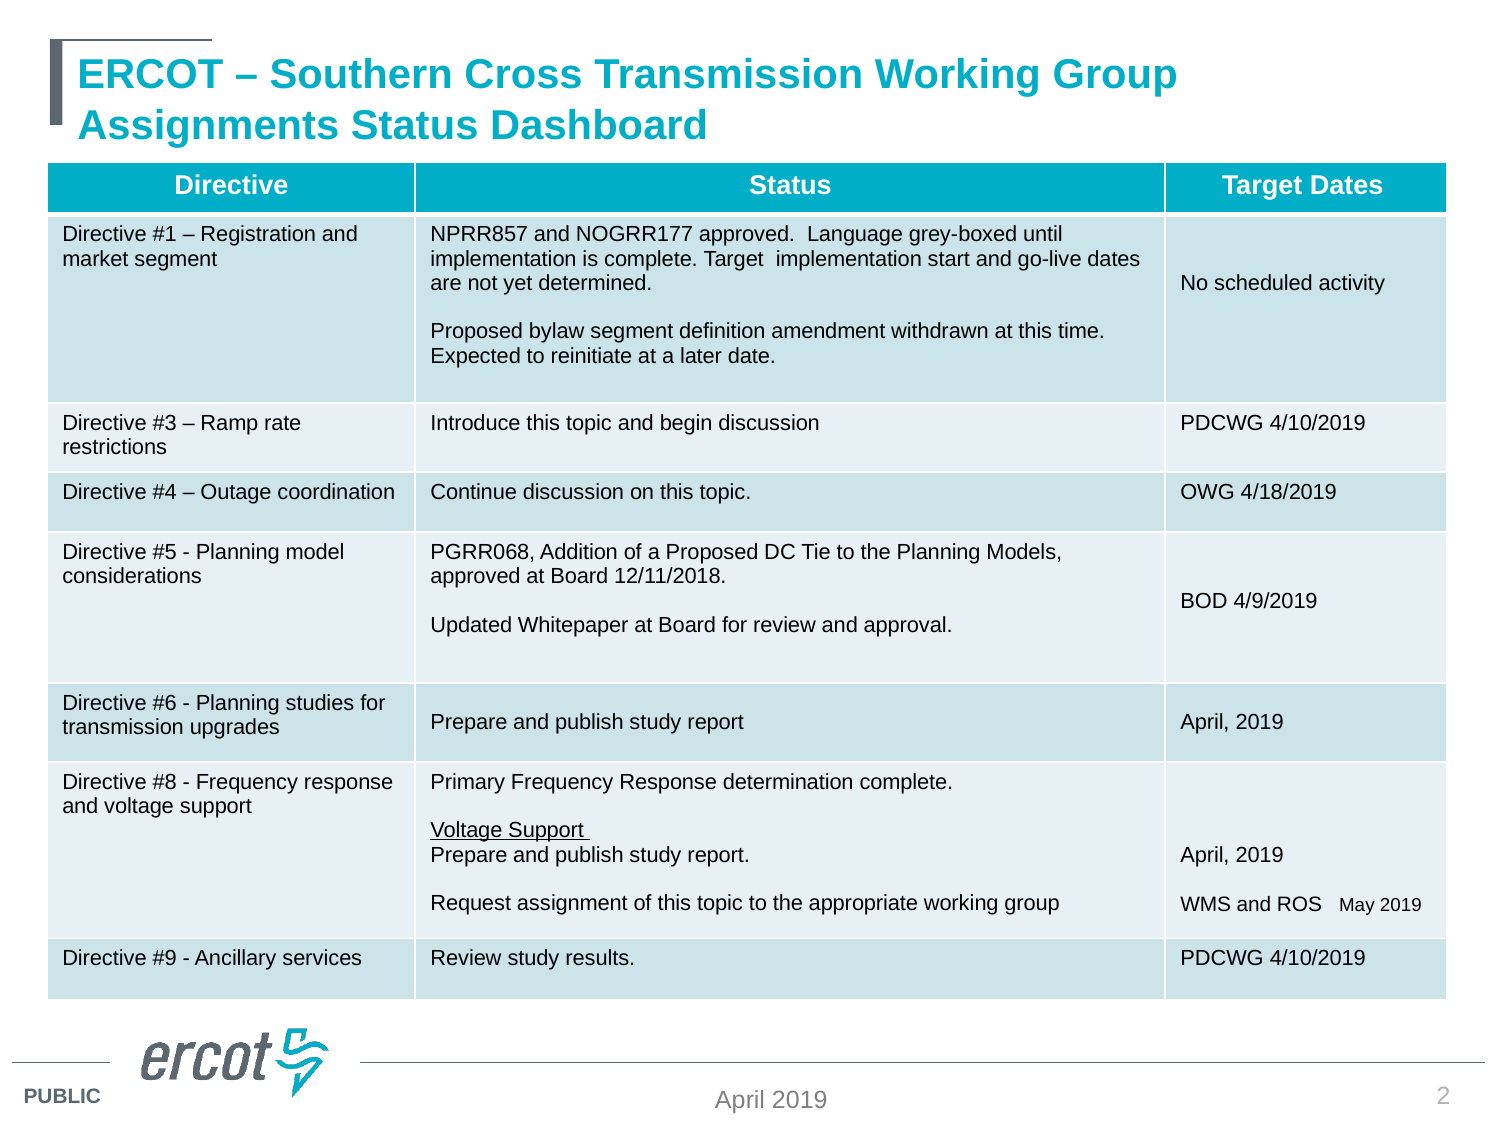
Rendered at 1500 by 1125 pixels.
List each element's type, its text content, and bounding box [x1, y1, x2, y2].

table_cell PGRR068, Addition of a Proposed DC Tie to the Planning Models, approved at Board 12/11/2018. Updated Whitepaper at Board for review and approval. [416, 533, 1164, 682]
table_cell April, 2019 [1166, 684, 1446, 761]
table_cell Directive #3 – Ramp rate restrictions [48, 404, 414, 471]
table_cell Primary Frequency Response determination complete. Voltage Support Prepare and publish study report. Request assignment of this topic to the appropriate working group [416, 763, 1164, 938]
table_cell Directive #4 – Outage coordination [48, 473, 414, 531]
table_cell Directive #9 - Ancillary services [48, 939, 414, 999]
table_cell April, 2019 WMS and ROS May 2019 [1166, 763, 1446, 938]
table_header Directive [48, 163, 414, 212]
table_cell Directive #6 - Planning studies for transmission upgrades [48, 684, 414, 761]
table_header Target Dates [1166, 163, 1446, 212]
table_header Status [416, 163, 1164, 212]
title ERCOT – Southern Cross Transmission Working Group Assignments Status Dashboard [62, 39, 1450, 125]
text_box April 2019 [700, 1076, 843, 1121]
table_cell Introduce this topic and begin discussion [416, 404, 1164, 471]
table_cell Directive #8 - Frequency response and voltage support [48, 763, 414, 938]
table_cell Prepare and publish study report [416, 684, 1164, 761]
table_cell NPRR857 and NOGRR177 approved. Language grey-boxed until implementation is complete. Target implementation start and go-live dates are not yet determined. Proposed bylaw segment definition amendment withdrawn at this time. Expected to reinitiate at a later date. [416, 217, 1164, 402]
picture [137, 1024, 332, 1100]
table_cell Continue discussion on this topic. [416, 473, 1164, 531]
table_cell BOD 4/9/2019 [1166, 533, 1446, 682]
table_cell Review study results. [416, 939, 1164, 999]
table_cell Directive #1 – Registration and market segment [48, 217, 414, 402]
table_cell OWG 4/18/2019 [1166, 473, 1446, 531]
table_cell No scheduled activity [1166, 217, 1446, 402]
table_cell PDCWG 4/10/2019 [1166, 404, 1446, 471]
slide_number 2 [1400, 1076, 1488, 1113]
table_cell PDCWG 4/10/2019 [1166, 939, 1446, 999]
table_cell Directive #5 - Planning model considerations [48, 533, 414, 682]
